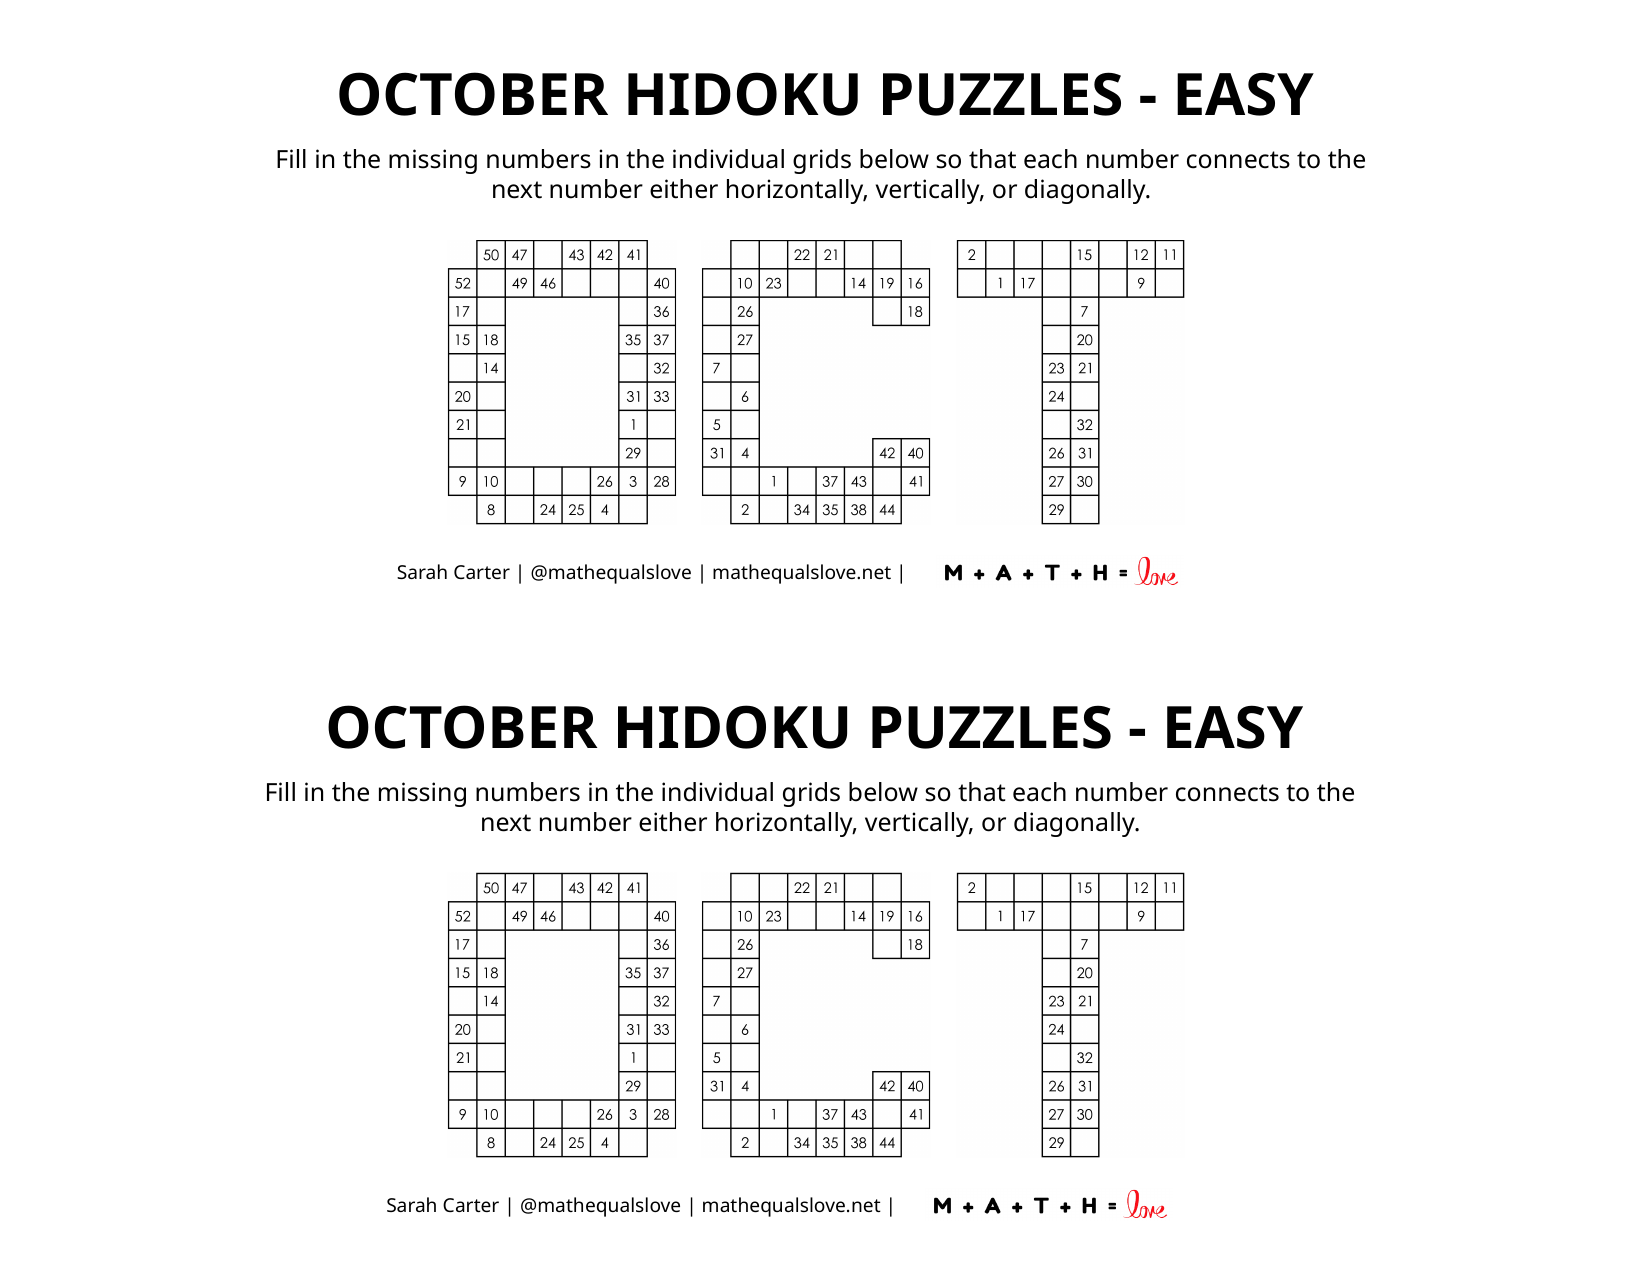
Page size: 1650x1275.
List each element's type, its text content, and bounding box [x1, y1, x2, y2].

picture [955, 872, 1186, 1159]
text_box Fill in the missing numbers in the individual grids below so that each number connects to the next number either horizontally, vertically, or diagonally. [0, 768, 1640, 844]
text_box Fill in the missing numbers in the individual grids below so that each number connects to the next number either horizontally, vertically, or diagonally. [0, 135, 1650, 211]
picture [701, 872, 931, 1159]
picture [447, 872, 677, 1159]
picture [935, 554, 1184, 589]
text_box OCTOBER HIDOKU PUZZLES - EASY [66, 683, 1563, 768]
text_box Sarah Carter | @mathequalslove | mathequalslove.net | [382, 553, 1217, 592]
picture [955, 239, 1186, 526]
text_box OCTOBER HIDOKU PUZZLES - EASY [76, 50, 1574, 135]
picture [701, 239, 931, 526]
picture [447, 239, 677, 526]
text_box Sarah Carter | @mathequalslove | mathequalslove.net | [371, 1186, 1206, 1225]
picture [924, 1187, 1173, 1222]
